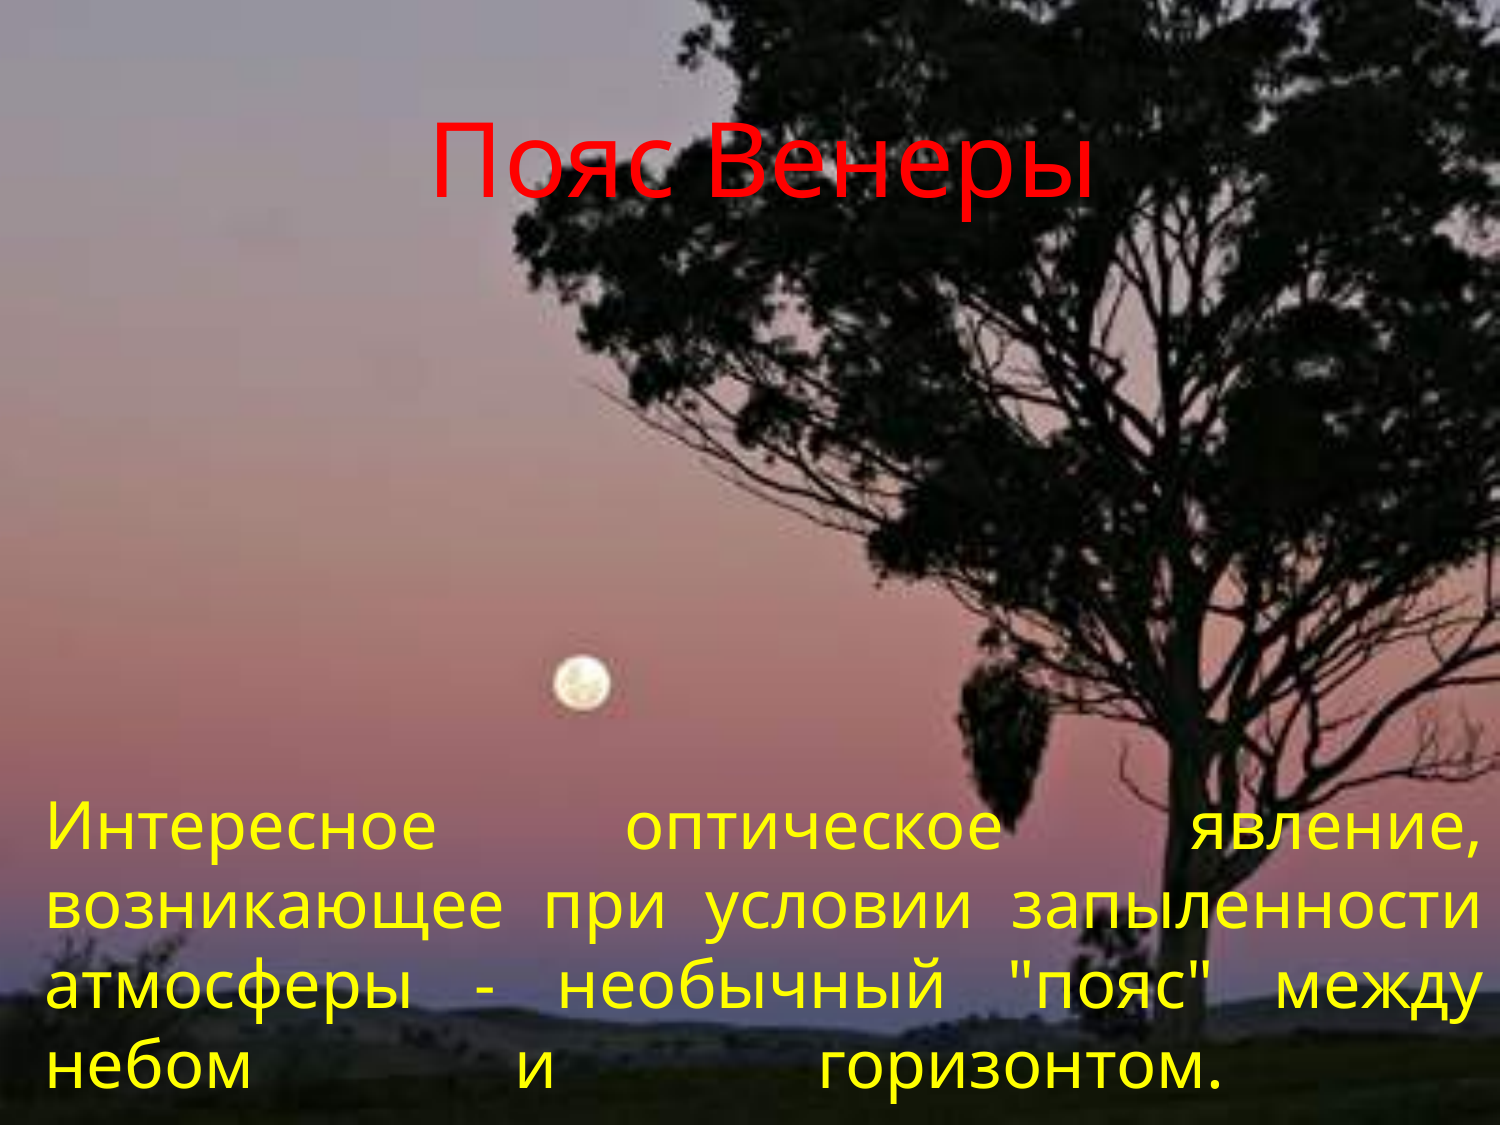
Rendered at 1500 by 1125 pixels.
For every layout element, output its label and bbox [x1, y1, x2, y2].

list [0, 0, 1500, 1125]
